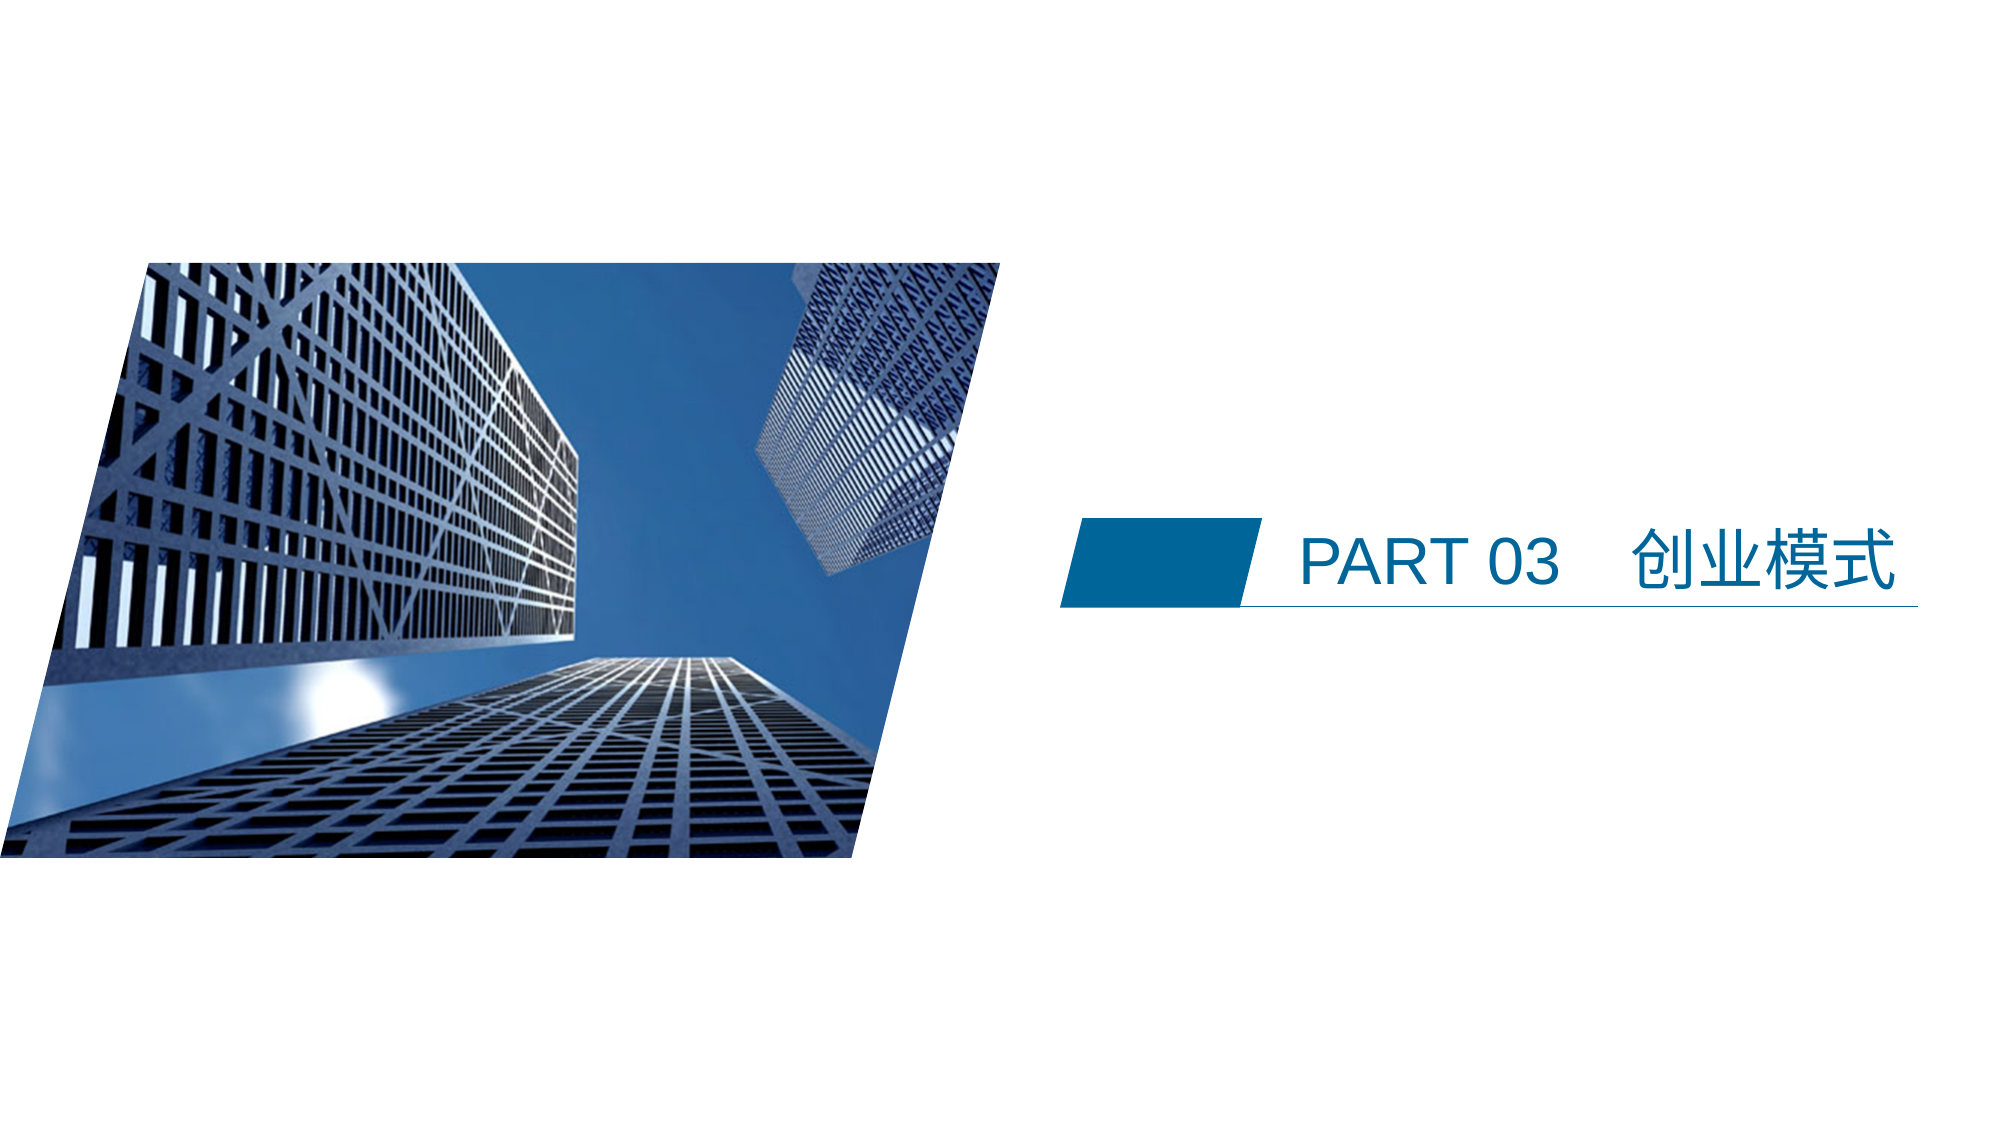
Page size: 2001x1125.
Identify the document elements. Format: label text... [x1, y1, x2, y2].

text_box PART 03 [1283, 510, 1577, 605]
picture [0, 262, 1001, 858]
text_box 创业模式 [1616, 510, 1968, 606]
text_box [1060, 518, 1263, 608]
